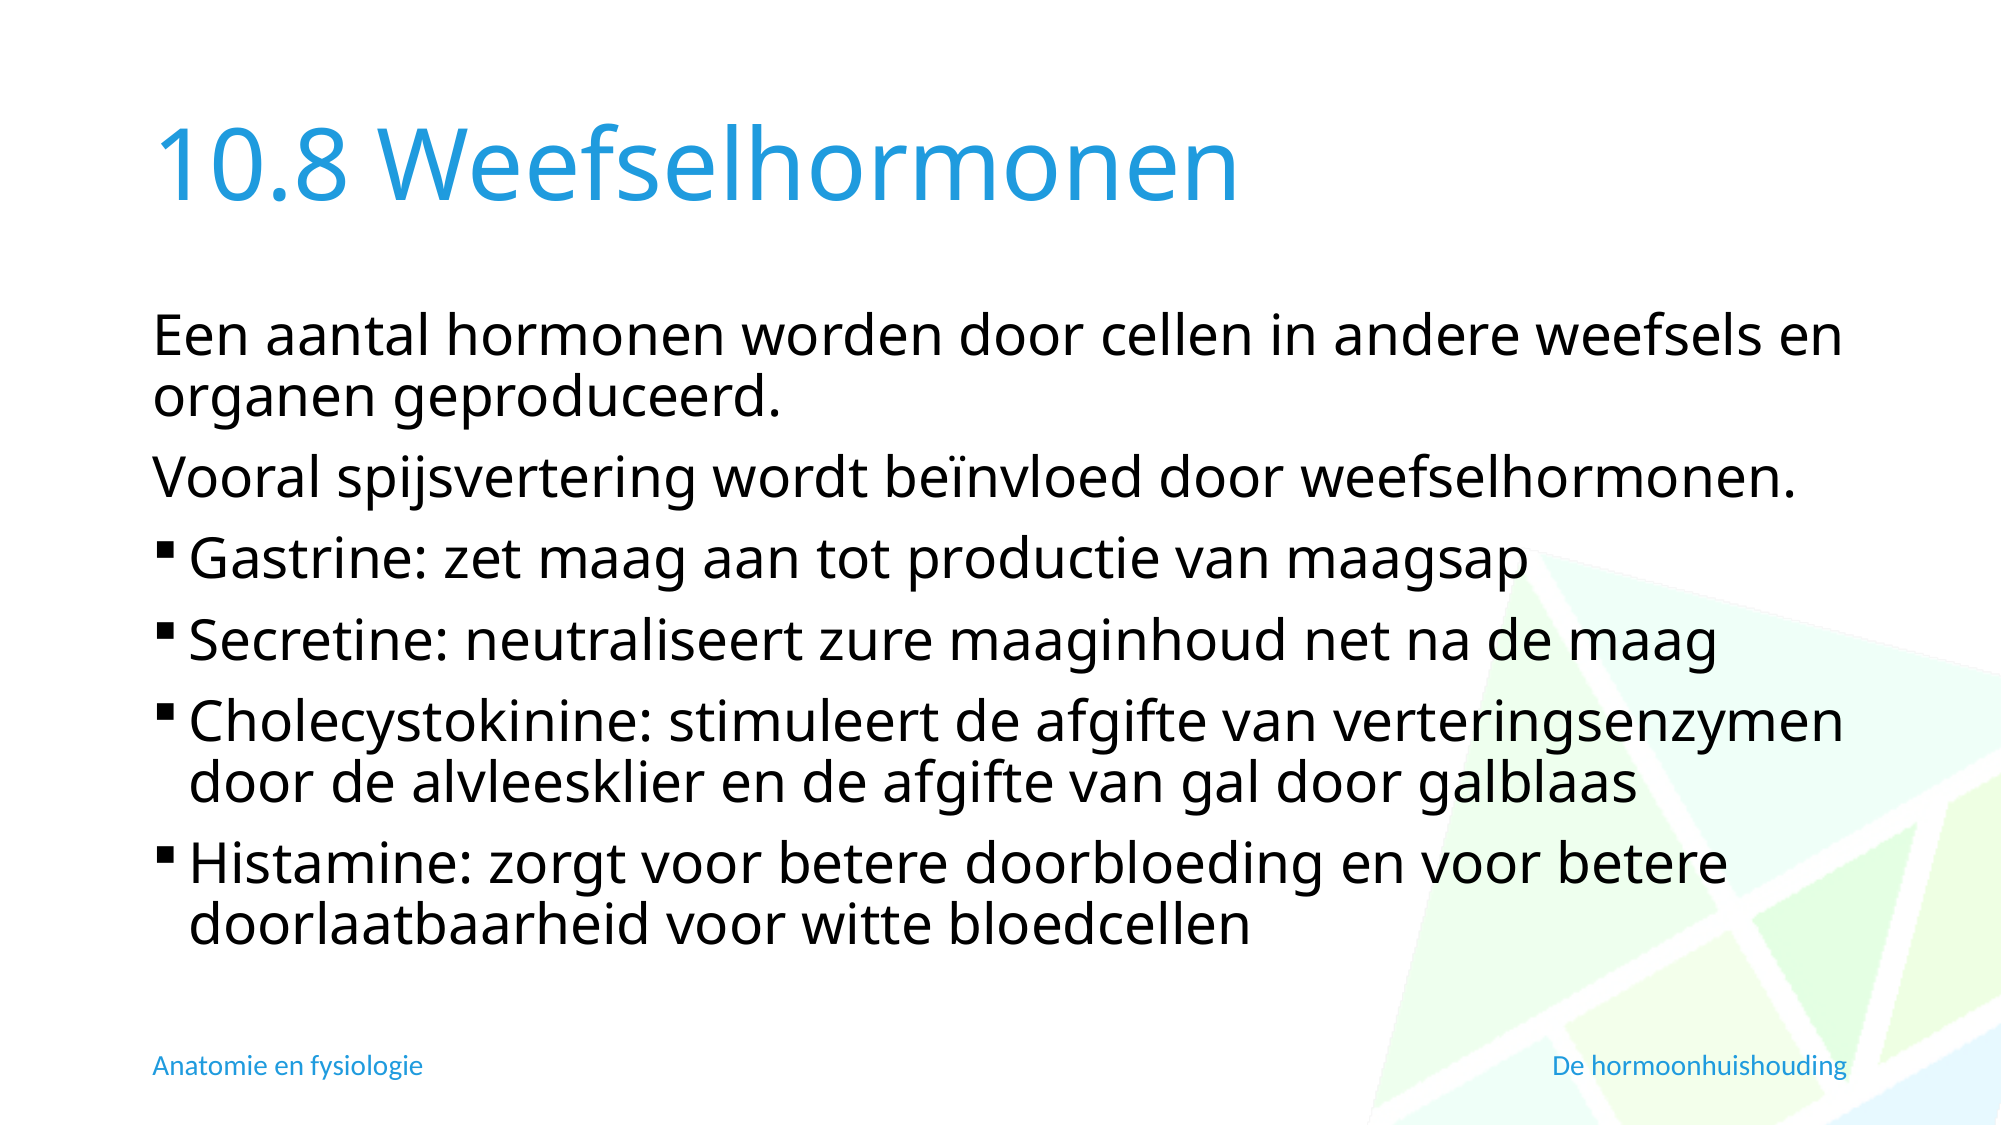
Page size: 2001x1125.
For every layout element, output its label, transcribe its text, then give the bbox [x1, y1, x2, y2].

list Een aantal hormonen worden door cellen in andere weefsels en organen geproduceerd. Vooral spijsvertering wordt beïnvloed door weefselhormonen. Gastrine: zet maag aan tot productie van maagsap Secretine: neutraliseert zure maaginhoud net na de maag Cholecystokinine: stimuleert de afgifte van verteringsenzymen door de alvleesklier en de afgifte van gal door galblaas Histamine: zorgt voor betere doorbloeding en voor betere doorlaatbaarheid voor witte bloedcellen [137, 299, 1863, 1014]
list De hormoonhuishouding [1412, 1042, 1863, 1103]
title 10.8 Weefselhormonen [137, 59, 1863, 278]
list Anatomie en fysiologie [137, 1042, 588, 1103]
